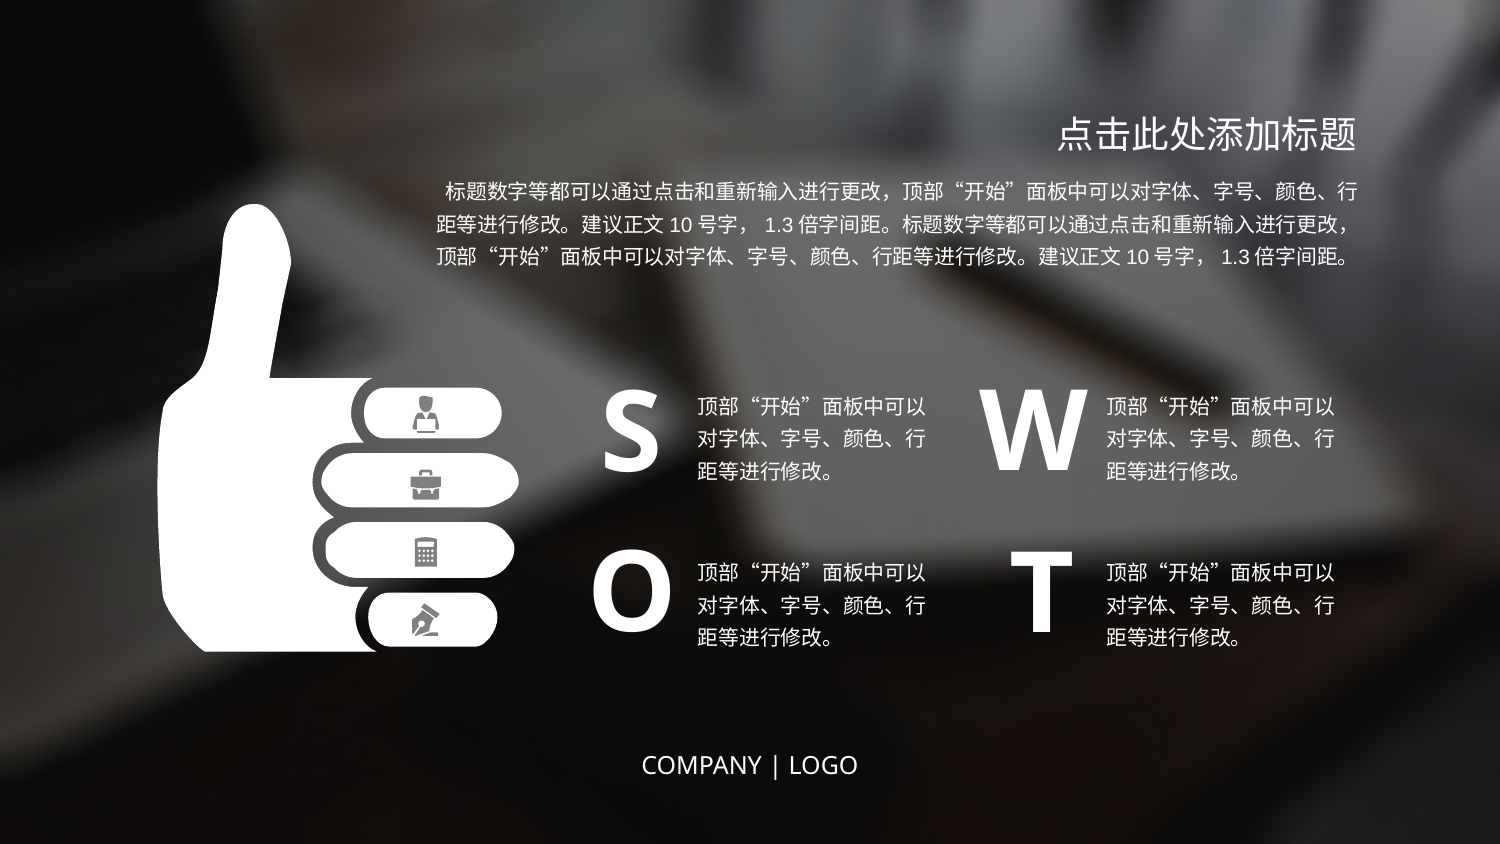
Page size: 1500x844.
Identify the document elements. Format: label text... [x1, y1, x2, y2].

text_box 顶部“开始”面板中可以对字体、字号、颜色、行距等进行修改。 [1103, 378, 1358, 491]
text_box 顶部“开始”面板中可以对字体、字号、颜色、行距等进行修改。 [1091, 544, 1358, 657]
text_box W [964, 350, 1103, 501]
text_box T [994, 512, 1090, 663]
text_box 点击此处添加标题 [1041, 103, 1372, 164]
text_box COMPANY | LOGO [626, 742, 874, 788]
text_box 标题数字等都可以通过点击和重新输入进行更改，顶部“开始”面板中可以对字体、字号、颜色、行距等进行修改。建议正文10号字，1.3倍字间距。标题数字等都可以通过点击和重新输入进行更改，顶部“开始”面板中可以对字体、字号、颜色、行距等进行修改。建议正文10号字，1.3倍字间距。 [414, 163, 1374, 276]
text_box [153, 203, 519, 652]
text_box 顶部“开始”面板中可以对字体、字号、颜色、行距等进行修改。 [693, 544, 958, 657]
text_box S [585, 351, 678, 502]
text_box O [572, 511, 693, 662]
text_box 顶部“开始”面板中可以对字体、字号、颜色、行距等进行修改。 [682, 378, 958, 491]
picture [0, 0, 1500, 844]
